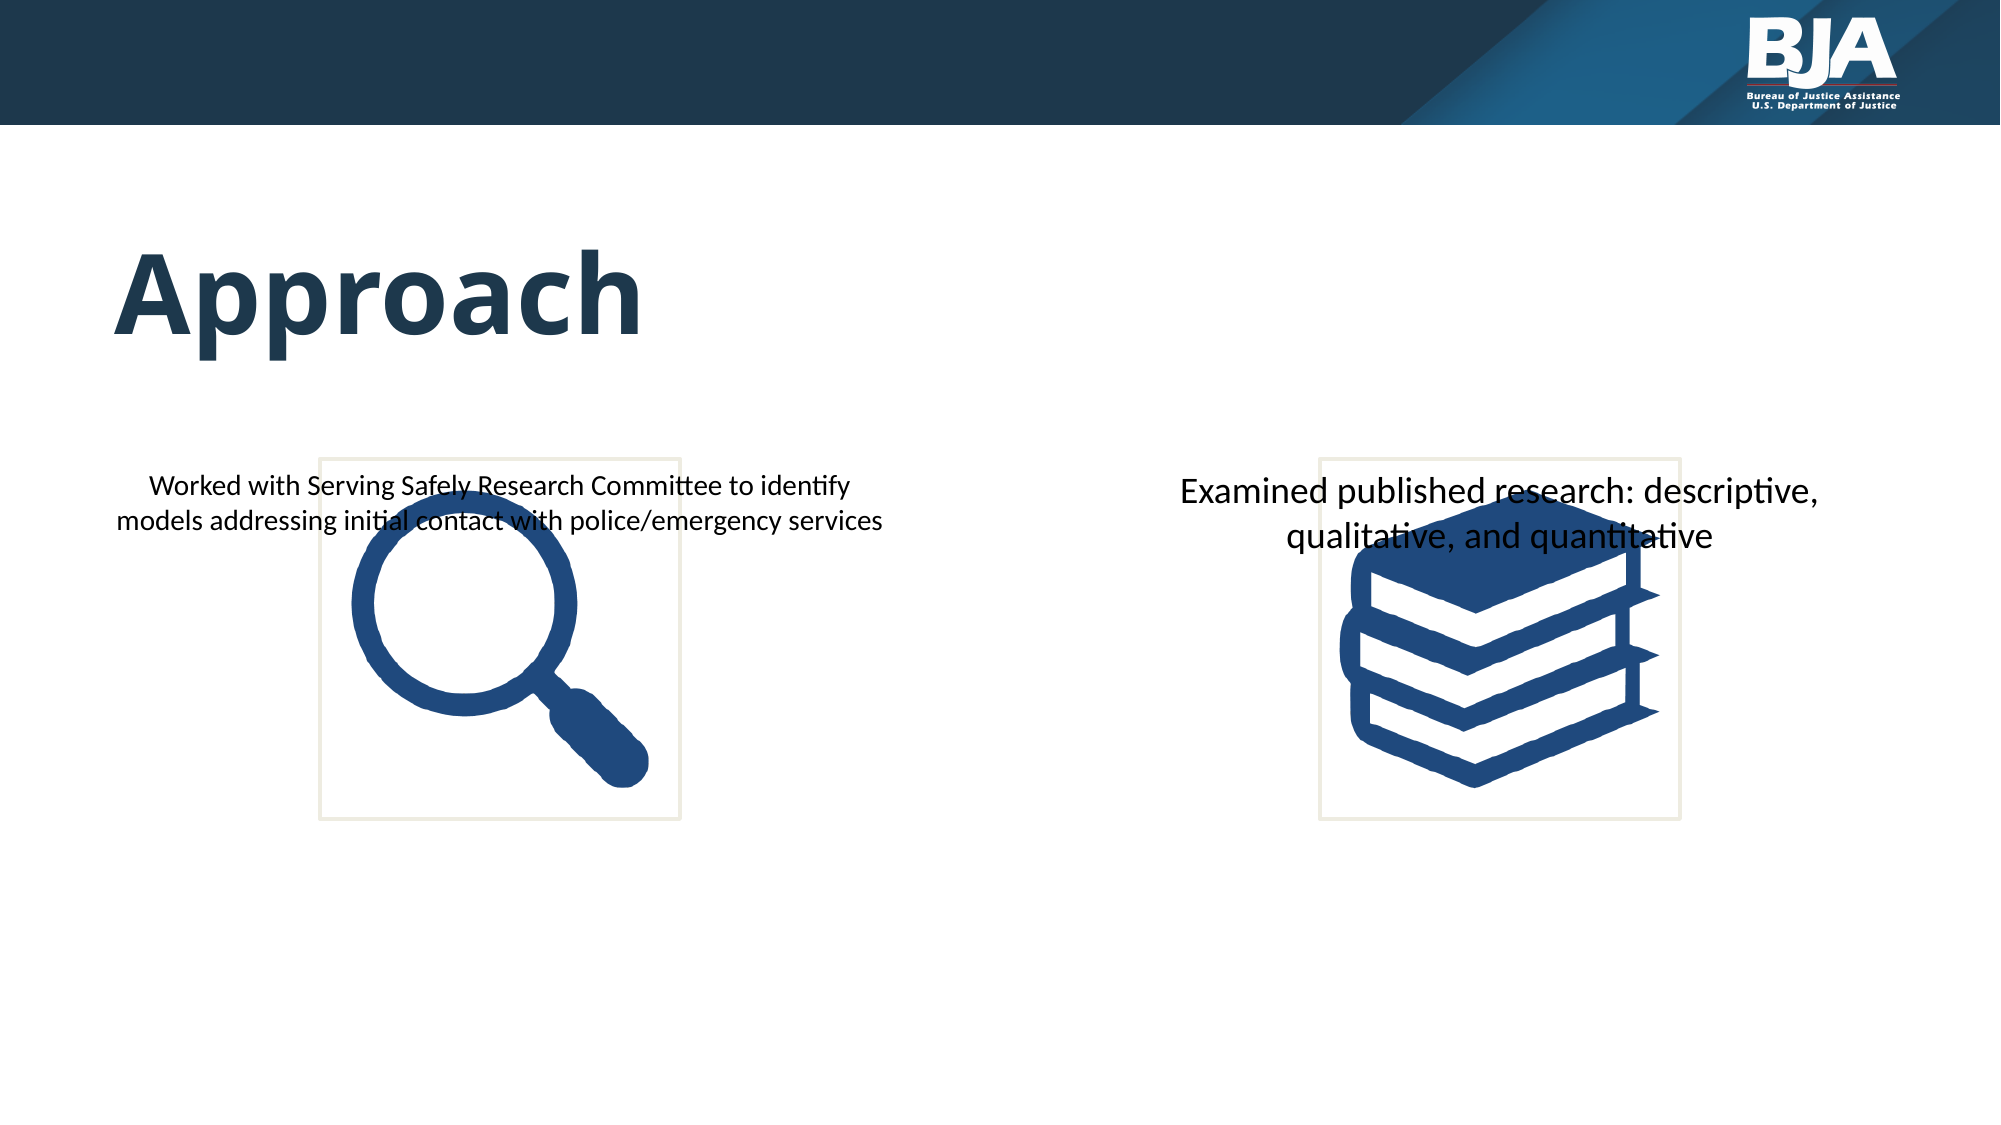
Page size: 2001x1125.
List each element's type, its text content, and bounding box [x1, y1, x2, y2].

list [99, 422, 1901, 1006]
picture [0, 0, 2000, 125]
title Approach [99, 196, 1900, 384]
